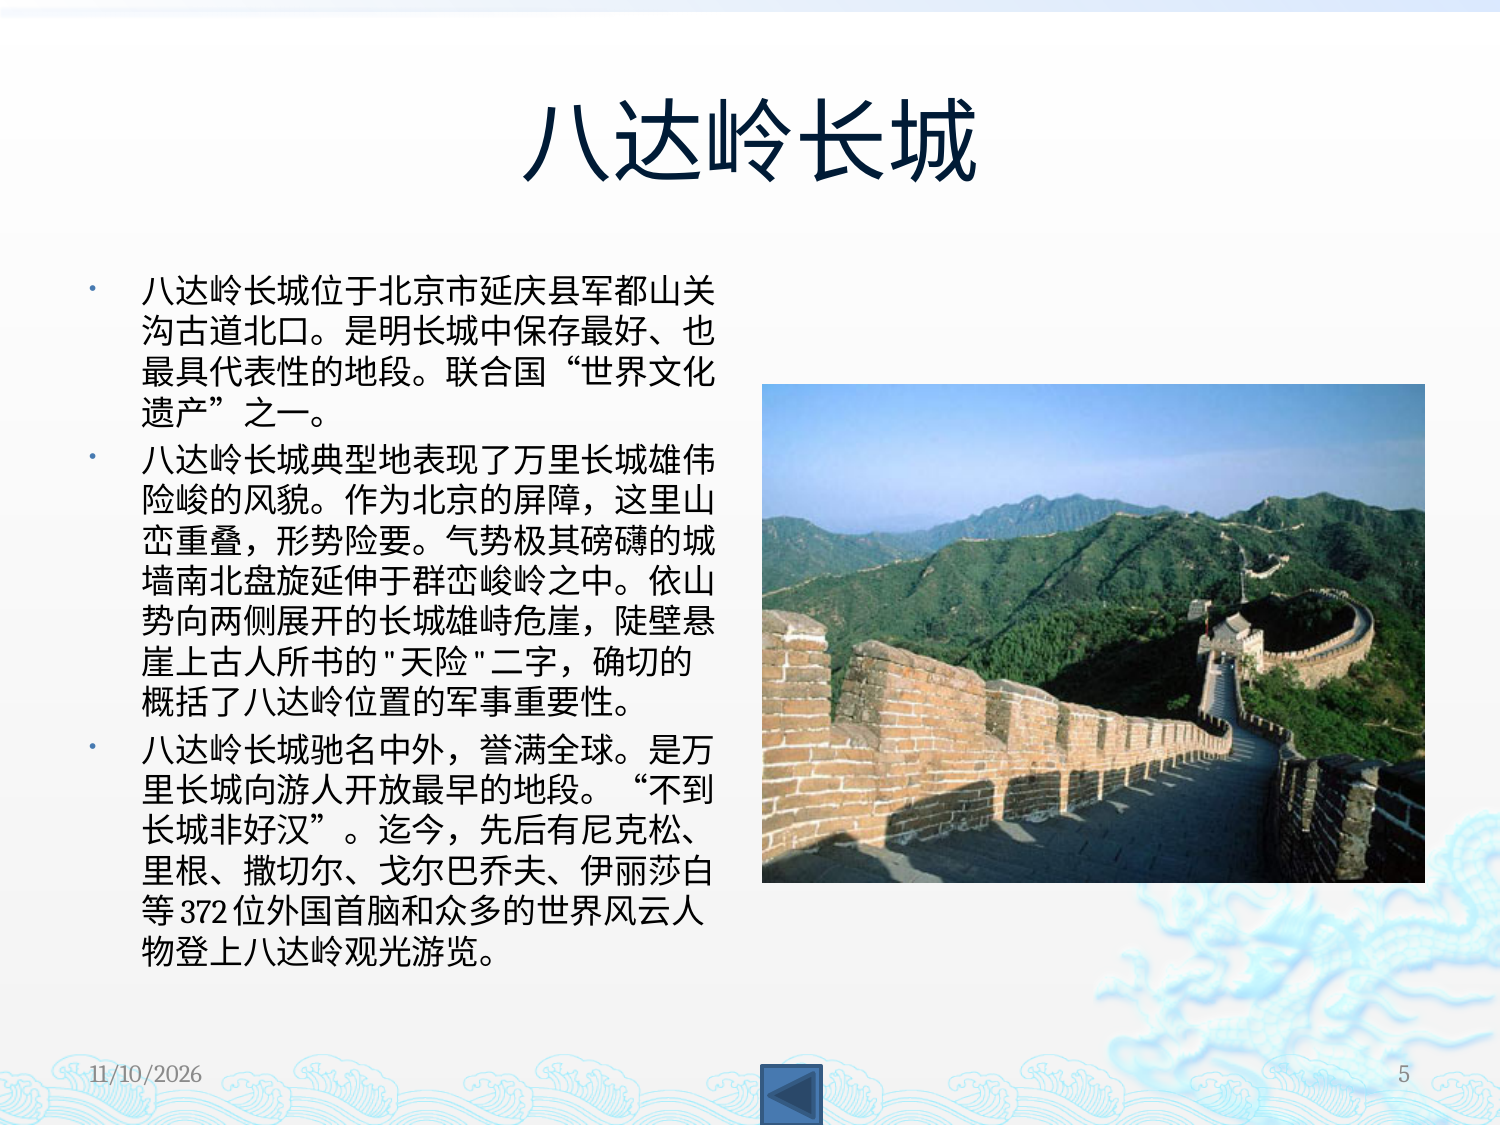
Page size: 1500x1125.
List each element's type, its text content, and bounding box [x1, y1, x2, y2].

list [761, 384, 1426, 883]
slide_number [75, 1042, 425, 1103]
text_box [760, 1064, 823, 1125]
title 八达岭长城 [75, 45, 1425, 233]
slide_number 5 [1074, 1042, 1425, 1103]
list 八达岭长城位于北京市延庆县军都山关沟古道北口。是明长城中保存最好、也最具代表性的地段。联合国“世界文化遗产”之一。 八达岭长城典型地表现了万里长城雄伟险峻的风貌。作为北京的屏障，这里山峦重叠，形势险要。气势极其磅礴的城墙南北盘旋延伸于群峦峻岭之中。依山势向两侧展开的长城雄峙危崖，陡壁悬崖上古人所书的"天险"二字，确切的概括了八达岭位置的军事重要性。 八达岭长城驰名中外，誉满全球。是万里长城向游人开放最早的地段。“不到长城非好汉”。迄今，先后有尼克松、里根、撒切尔、戈尔巴乔夫、伊丽莎白等372位外国首脑和众多的世界风云人物登上八达岭观光游览。 [75, 262, 738, 1005]
